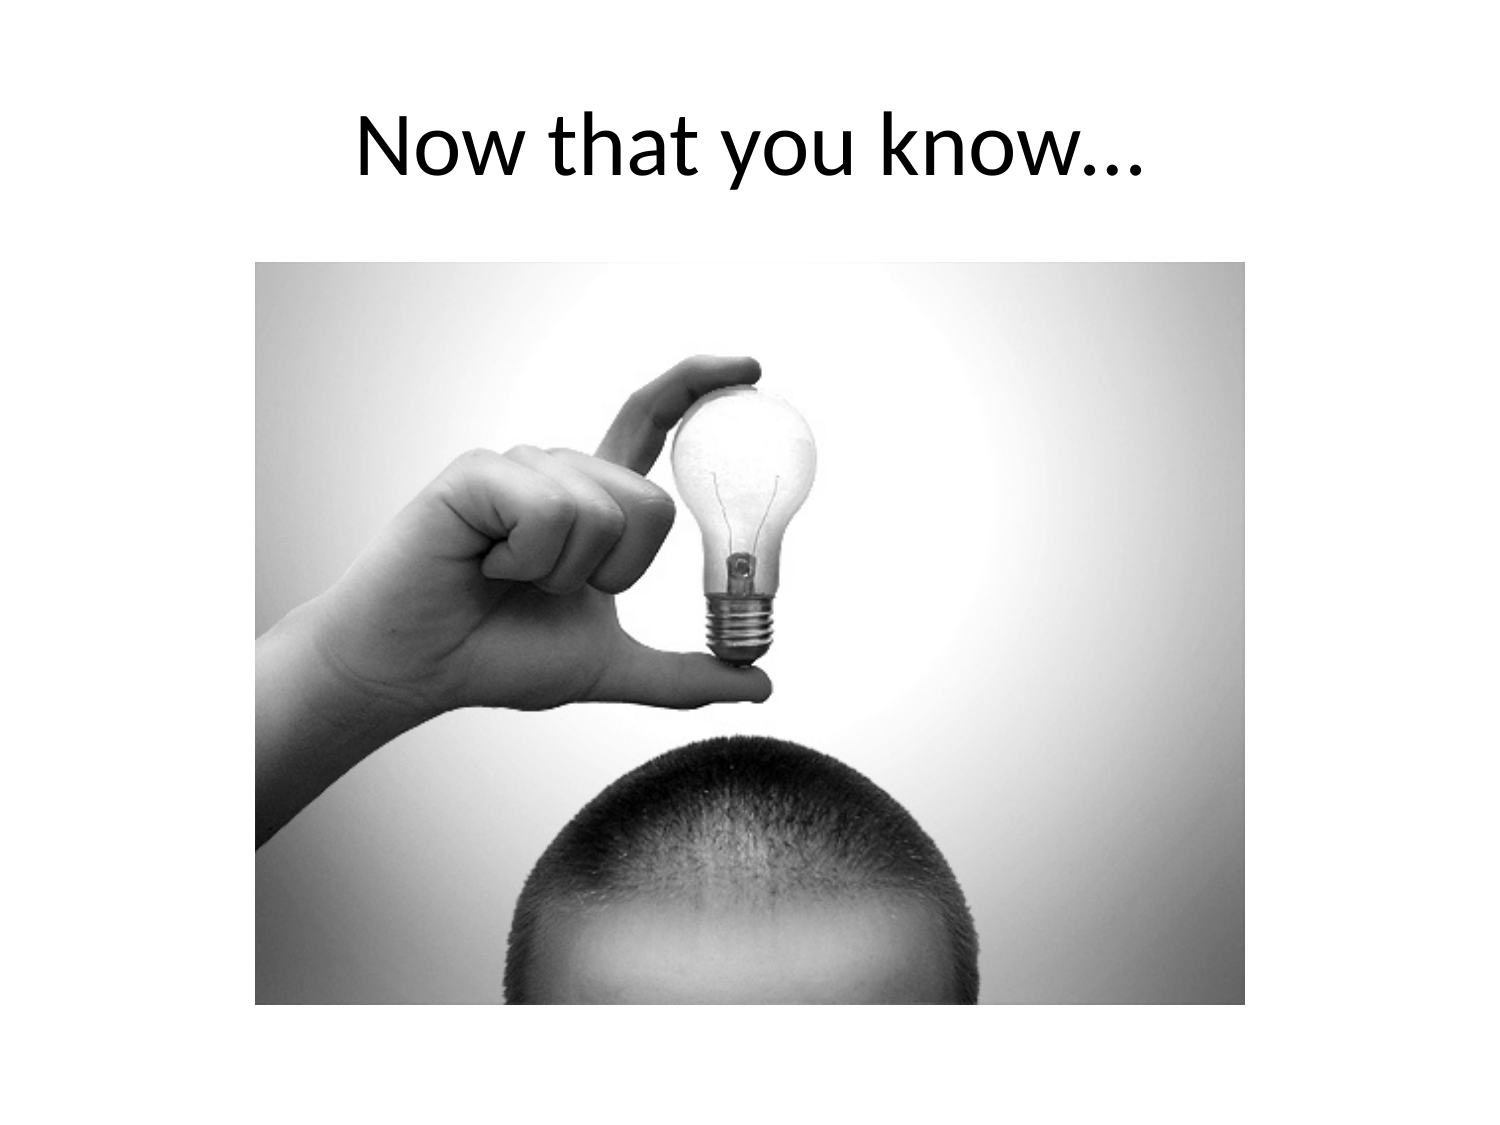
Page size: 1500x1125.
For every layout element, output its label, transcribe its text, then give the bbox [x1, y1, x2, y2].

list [74, 262, 1426, 1006]
title Now that you know… [75, 45, 1425, 233]
